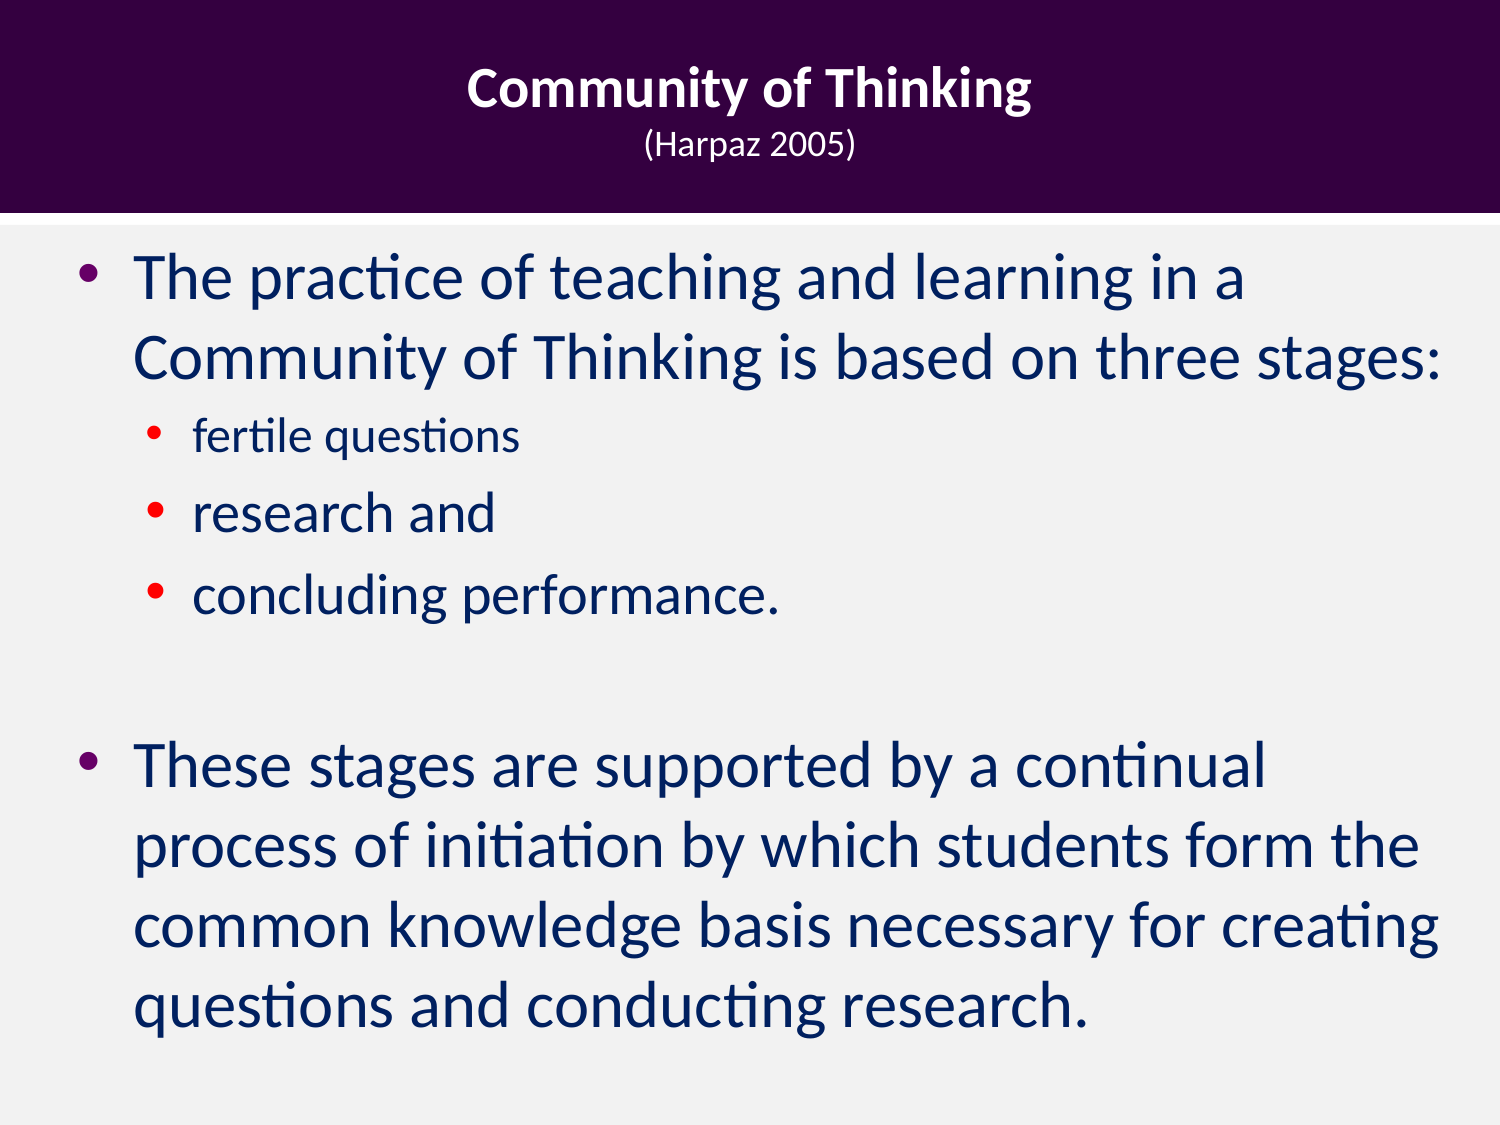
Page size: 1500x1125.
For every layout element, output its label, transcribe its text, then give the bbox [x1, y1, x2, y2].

list The practice of teaching and learning in a Community of Thinking is based on three stages: fertile questions research and concluding performance. These stages are supported by a continual process of initiation by which students form the common knowledge basis necessary for creating questions and conducting research. [0, 224, 1500, 1125]
title Community of Thinking (Harpaz 2005) [0, 0, 1500, 213]
